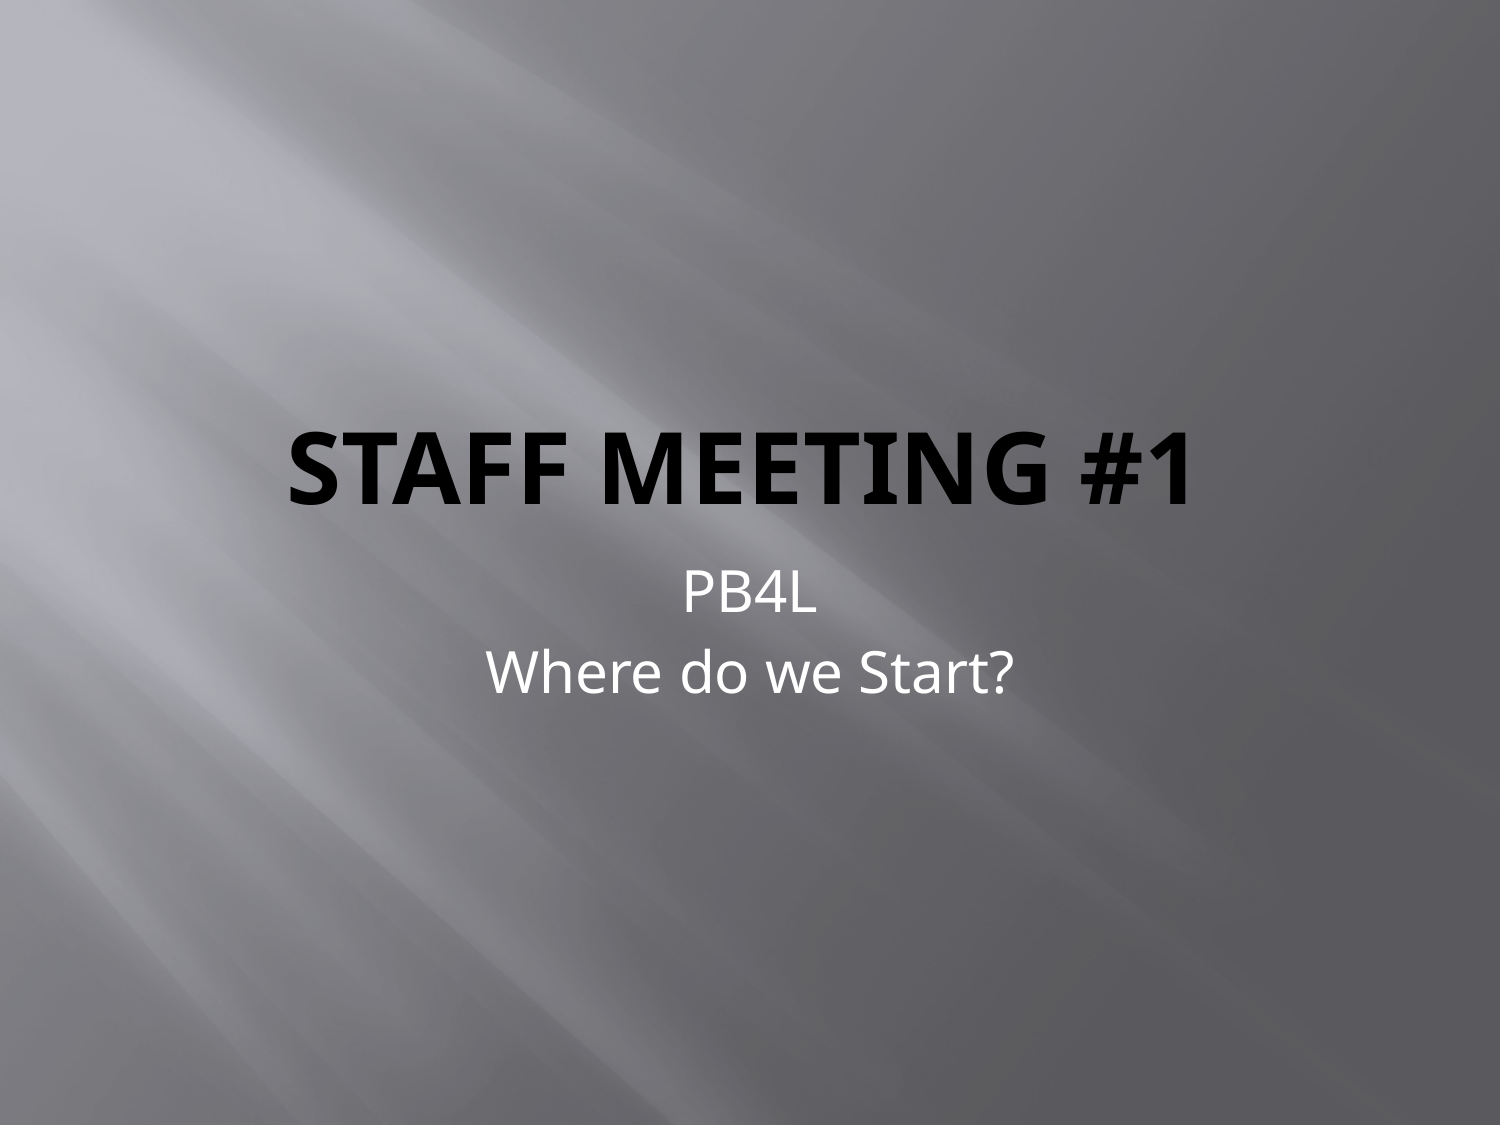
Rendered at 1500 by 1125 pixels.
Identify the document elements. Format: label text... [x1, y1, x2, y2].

subtitle PB4L Where do we Start? [225, 546, 1275, 834]
title Staff Meeting #1 [69, 224, 1420, 525]
